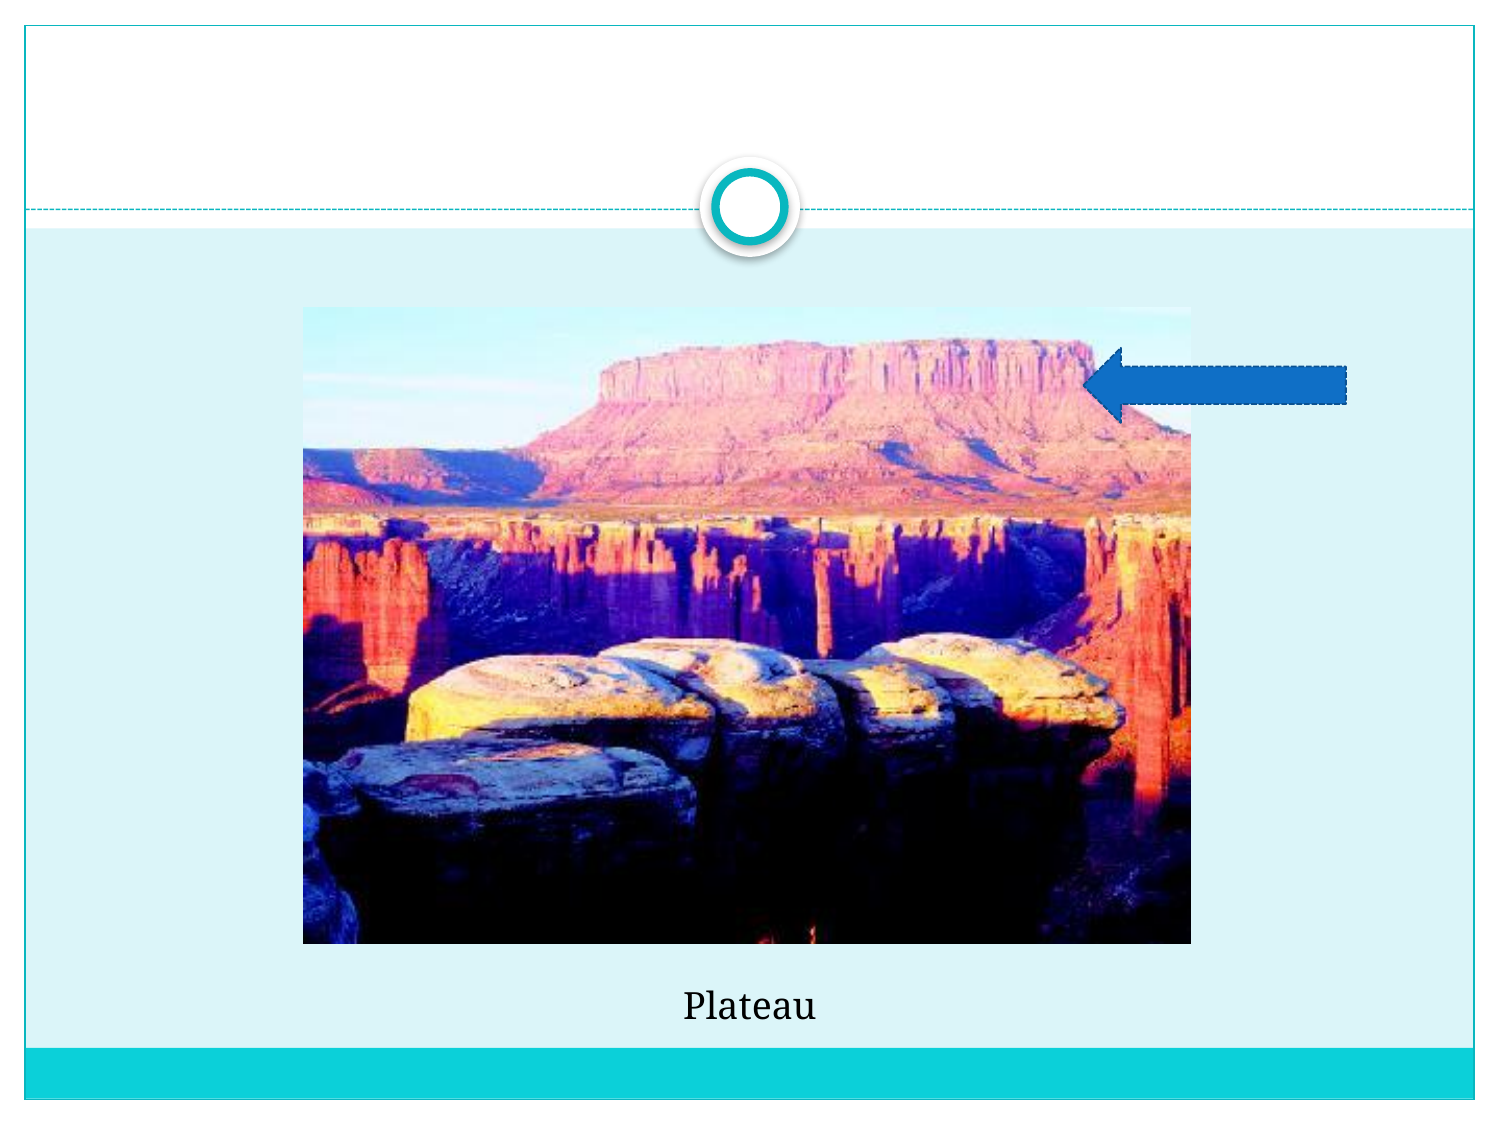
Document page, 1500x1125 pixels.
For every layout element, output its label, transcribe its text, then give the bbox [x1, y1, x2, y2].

text_box [1196, 365, 1347, 405]
text_box Plateau [487, 974, 1013, 1035]
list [302, 307, 1191, 944]
